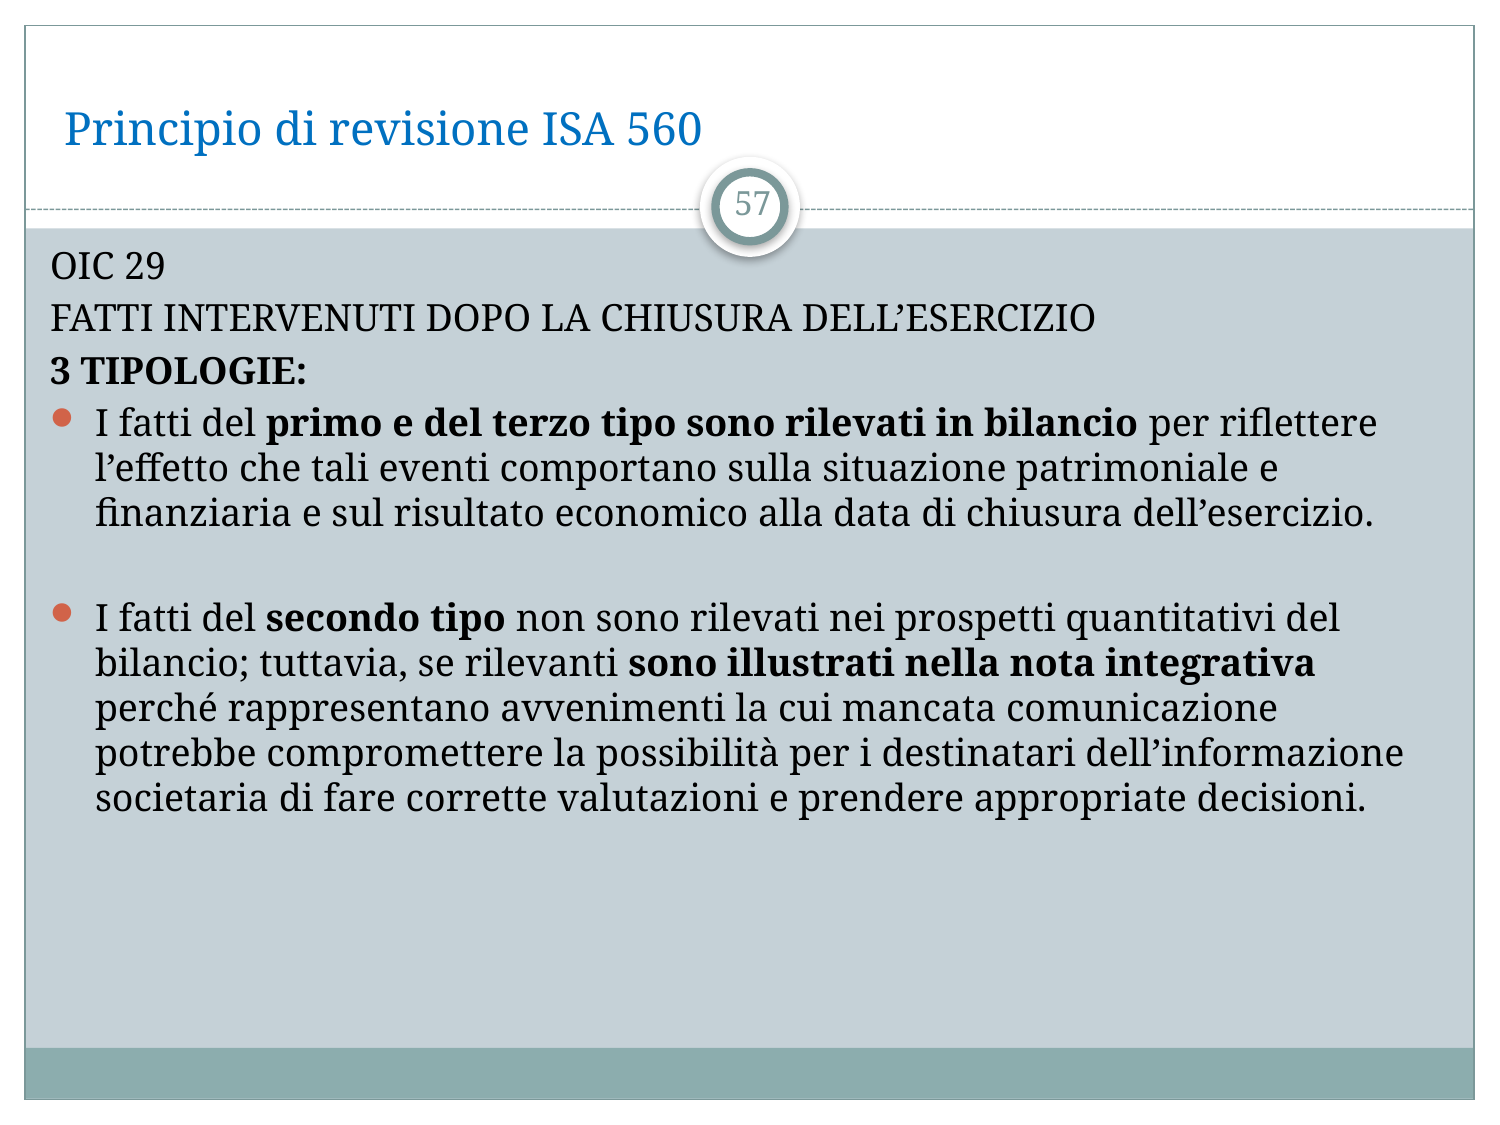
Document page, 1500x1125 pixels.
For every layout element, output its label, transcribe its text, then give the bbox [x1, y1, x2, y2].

list OIC 29 FATTI INTERVENUTI DOPO LA CHIUSURA DELL’ESERCIZIO 3 TIPOLOGIE: I fatti del primo e del terzo tipo sono rilevati in bilancio per riflettere l’effetto che tali eventi comportano sulla situazione patrimoniale e finanziaria e sul risultato economico alla data di chiusura dell’esercizio. I fatti del secondo tipo non sono rilevati nei prospetti quantitativi del bilancio; tuttavia, se rilevanti sono illustrati nella nota integrativa perché rappresentano avvenimenti la cui mancata comunicazione potrebbe compromettere la possibilità per i destinatari dell’informazione societaria di fare corrette valutazioni e prendere appropriate decisioni. [35, 234, 1431, 985]
title Principio di revisione ISA 560 [49, 37, 1450, 162]
slide_number 57 [715, 168, 791, 241]
